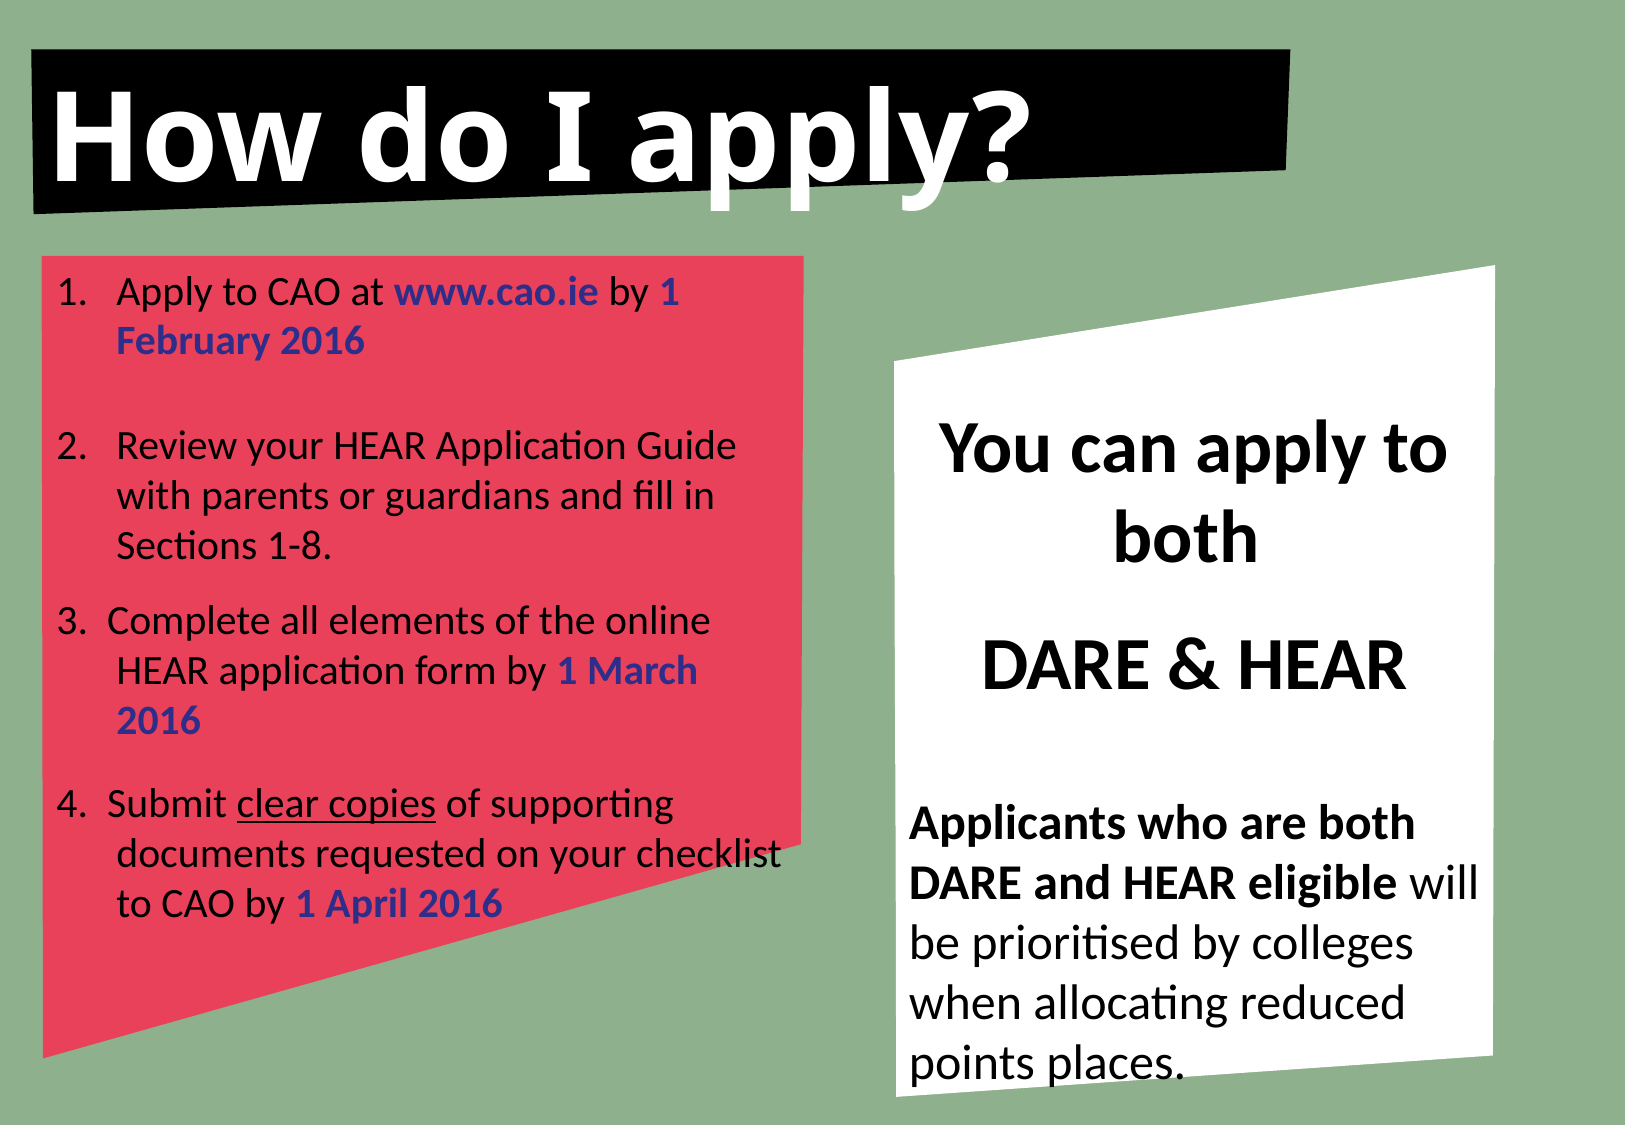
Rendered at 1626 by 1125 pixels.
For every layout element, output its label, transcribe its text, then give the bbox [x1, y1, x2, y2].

text_box Apply to CAO at www.cao.ie by 1 February 2016 Review your HEAR Application Guide with parents or guardians and fill in Sections 1-8. 3. Complete all elements of the online HEAR application form by 1 March 2016 4. Submit clear copies of supporting documents requested on your checklist to CAO by 1 April 2016 [41, 255, 804, 1059]
text_box You can apply to both DARE & HEAR Applicants who are both DARE and HEAR eligible will be prioritised by colleges when allocating reduced points places. [894, 265, 1496, 1097]
text_box How do I apply? [31, 49, 1291, 215]
list [236, 262, 1544, 1005]
